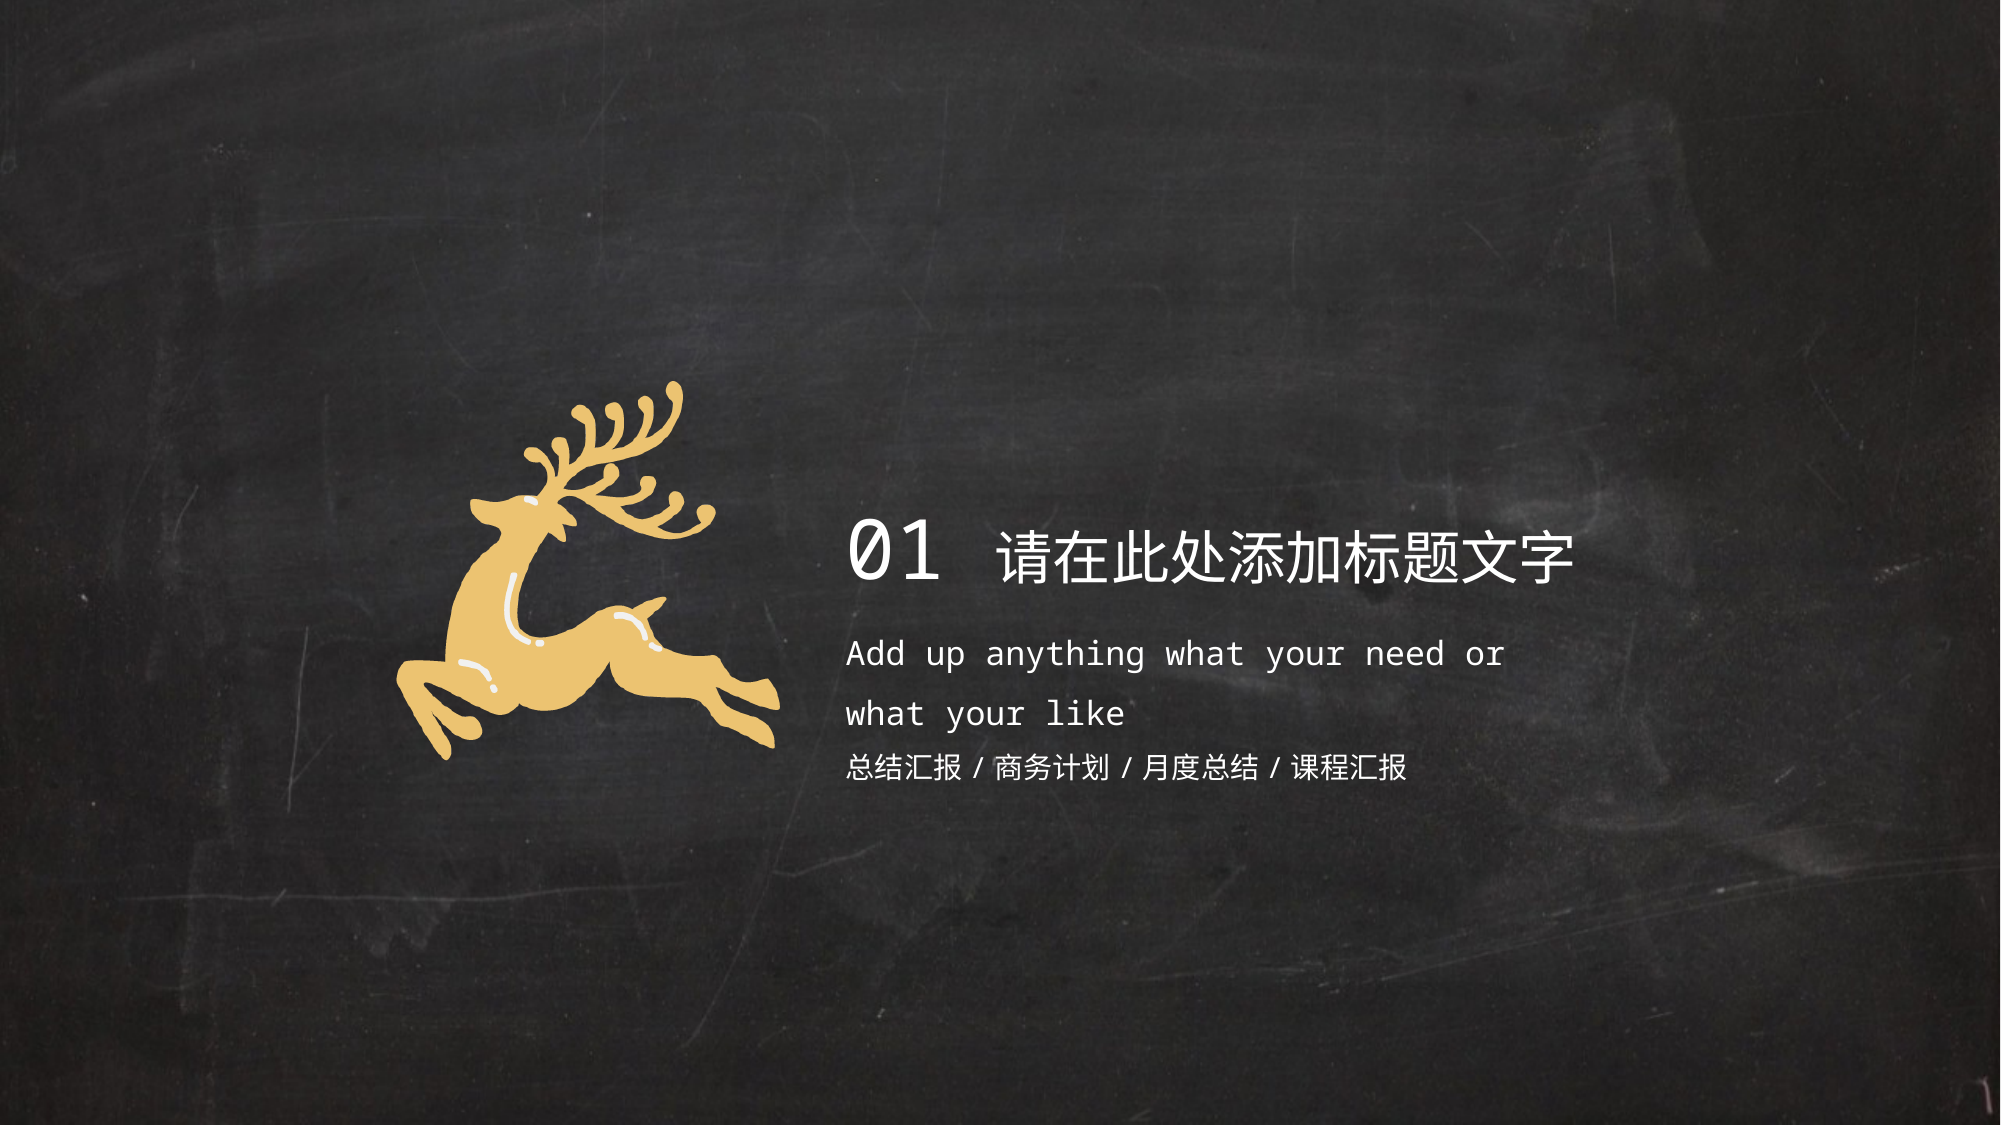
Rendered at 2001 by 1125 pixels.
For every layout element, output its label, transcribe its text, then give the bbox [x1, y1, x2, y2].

text_box Add up anything what your need or what your like 总结汇报/商务计划/月度总结/课程汇报 [830, 604, 1609, 792]
picture [0, 0, 2001, 1125]
text_box 01 请在此处添加标题文字 [830, 488, 1632, 604]
